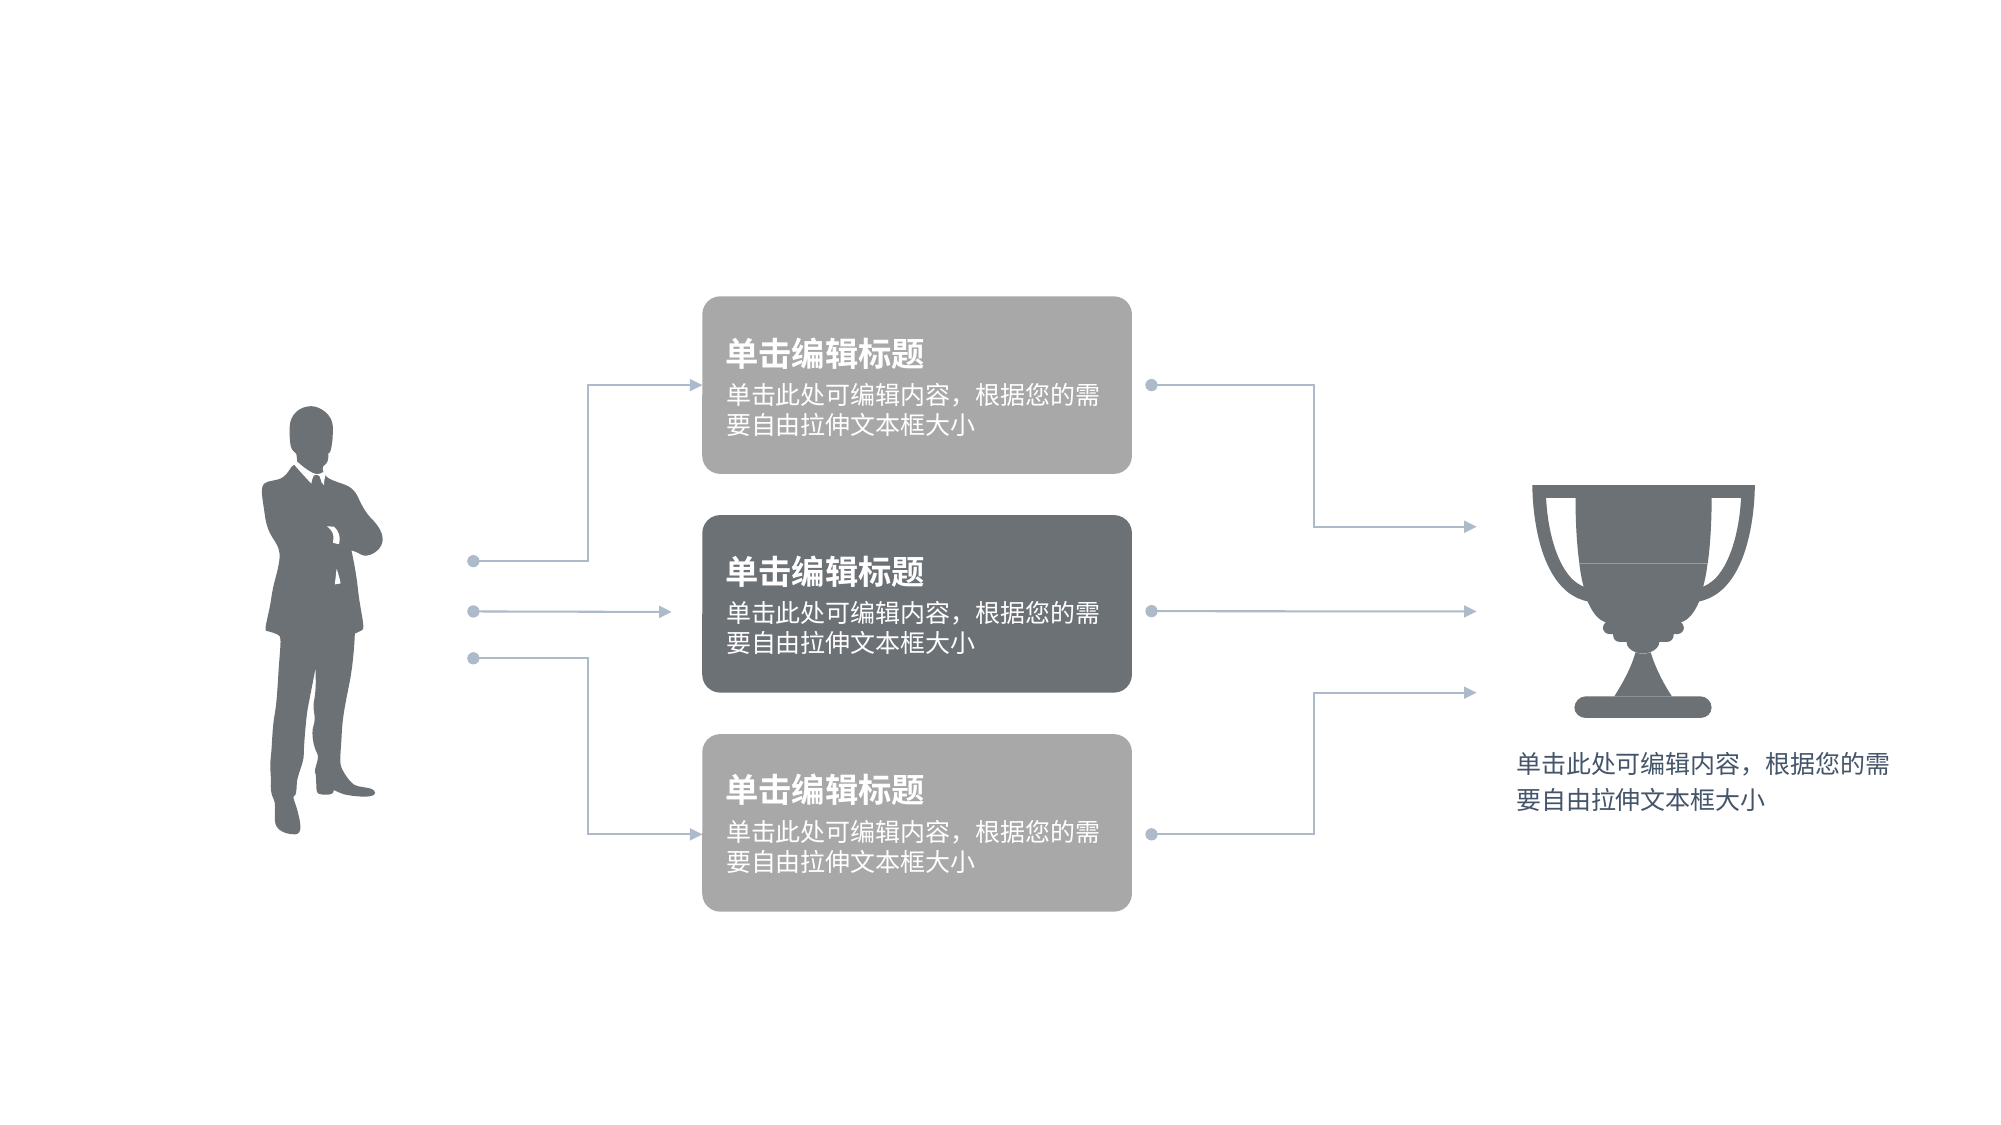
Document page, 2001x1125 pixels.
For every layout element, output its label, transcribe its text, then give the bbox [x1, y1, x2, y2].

text_box [261, 465, 383, 835]
text_box [326, 526, 340, 545]
text_box [702, 296, 1132, 474]
text_box [289, 406, 333, 473]
text_box [1626, 642, 1660, 654]
text_box [334, 568, 341, 585]
text_box [1575, 485, 1644, 563]
text_box [1700, 485, 1755, 602]
text_box 单击编辑标题 [725, 550, 1109, 591]
text_box 单击此处可编辑内容，根据您的需要自由拉伸文本框大小 [726, 816, 1110, 877]
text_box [1151, 384, 1477, 528]
text_box [1644, 564, 1708, 642]
text_box [702, 734, 1132, 912]
text_box [1574, 696, 1712, 718]
text_box 单击此处可编辑内容，根据您的需要自由拉伸文本框大小 [726, 379, 1110, 440]
text_box [1614, 653, 1672, 696]
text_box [473, 658, 703, 835]
text_box [1644, 485, 1712, 564]
text_box 单击此处可编辑内容，根据您的需要自由拉伸文本框大小 [726, 597, 1110, 658]
text_box [1532, 485, 1587, 602]
text_box [702, 515, 1132, 693]
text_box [473, 384, 703, 562]
text_box 单击此处可编辑内容，根据您的需要自由拉伸文本框大小 [1516, 742, 1900, 815]
text_box 单击编辑标题 [725, 333, 1109, 373]
text_box [294, 461, 326, 486]
text_box [1579, 563, 1644, 642]
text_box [1151, 692, 1477, 835]
text_box 单击编辑标题 [725, 768, 1109, 809]
